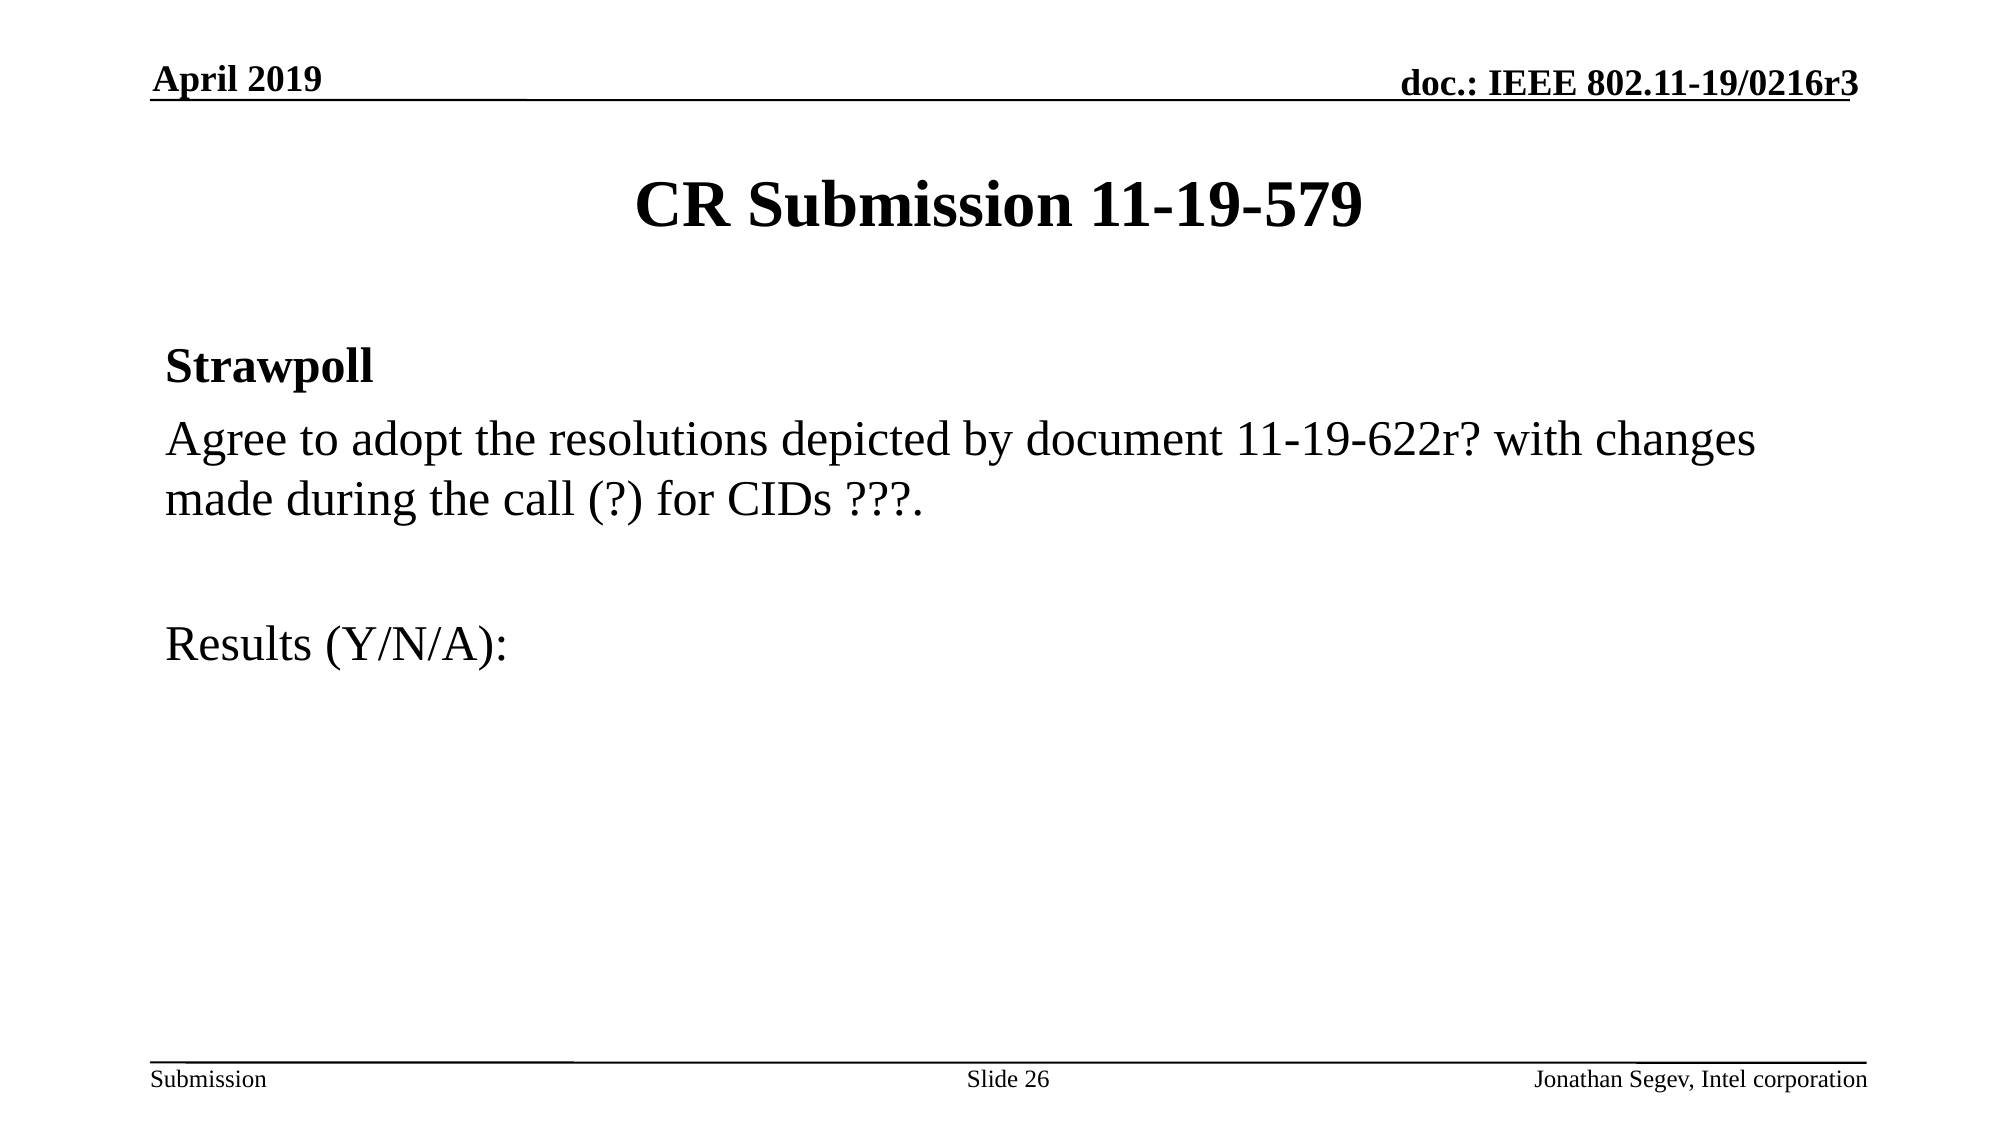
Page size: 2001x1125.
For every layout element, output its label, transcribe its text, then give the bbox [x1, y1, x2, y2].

slide_number Slide 26 [950, 1061, 1067, 1123]
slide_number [152, 54, 563, 100]
title CR Submission 11-19-579 [149, 112, 1850, 288]
footer Jonathan Segev, Intel corporation [1171, 1061, 1869, 1093]
list Strawpoll Agree to adopt the resolutions depicted by document 11-19-622r? with changes made during the call (?) for CIDs ???. Results (Y/N/A): [149, 324, 1850, 1000]
